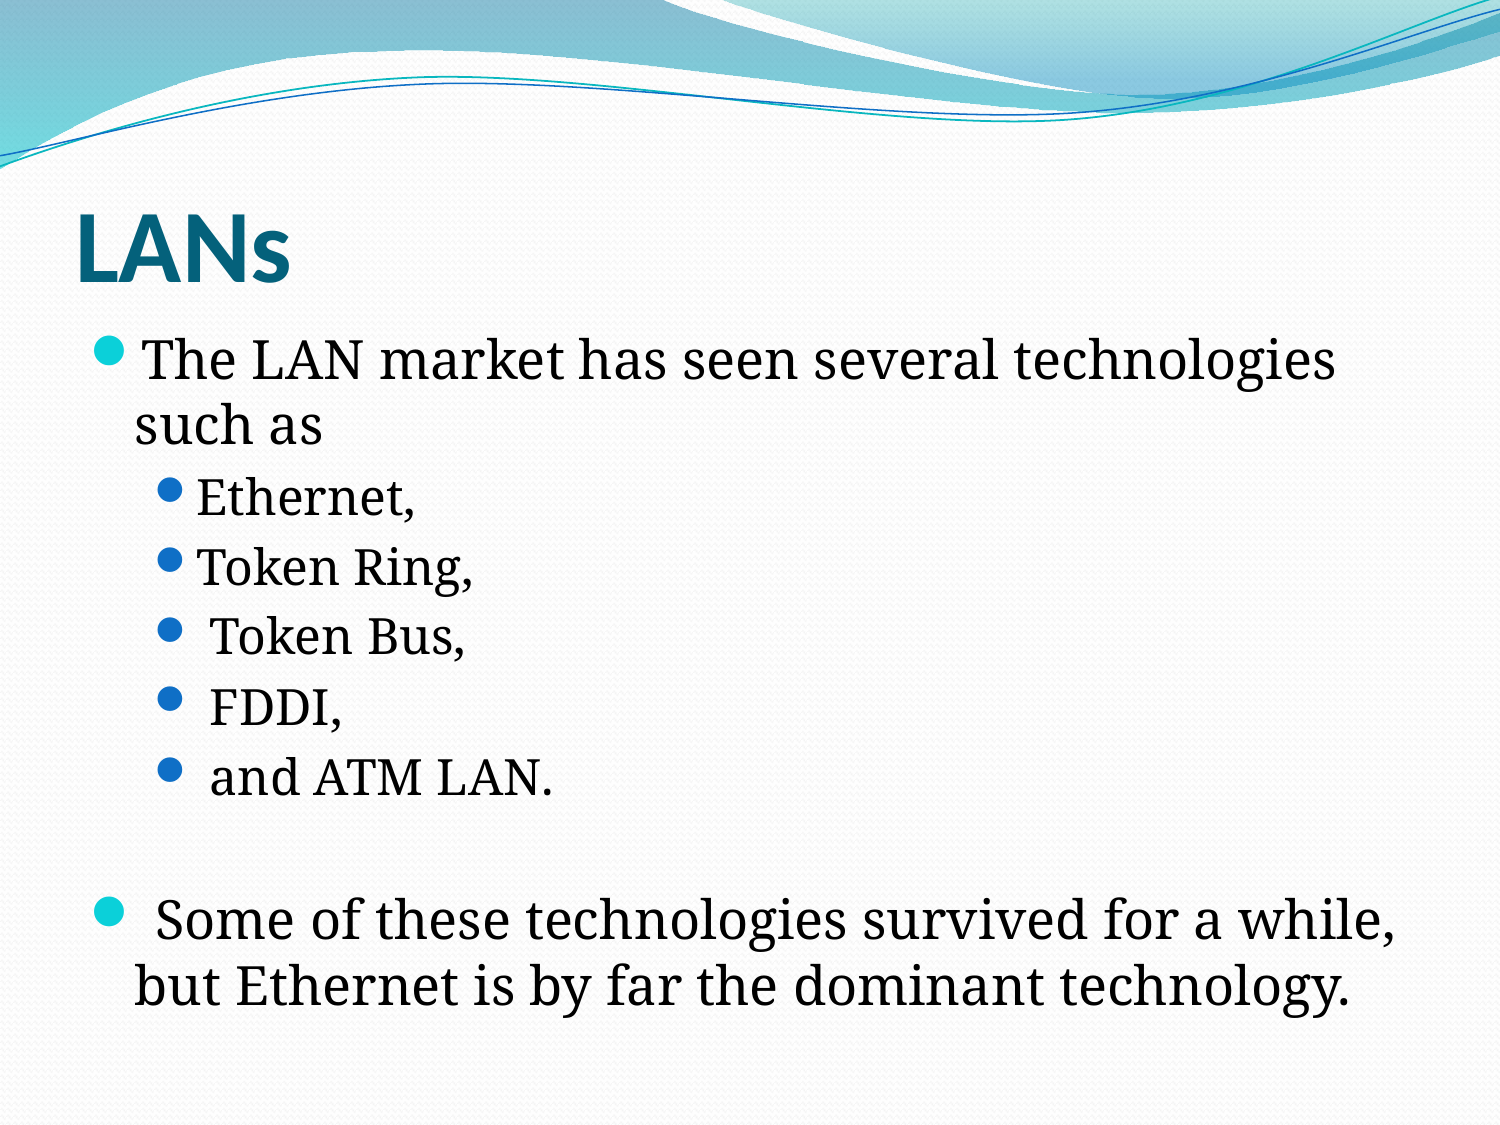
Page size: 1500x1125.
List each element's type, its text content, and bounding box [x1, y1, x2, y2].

title LANs [75, 115, 1425, 303]
list The LAN market has seen several technologies such as Ethernet, Token Ring, Token Bus, FDDI, and ATM LAN. Some of these technologies survived for a while, but Ethernet is by far the dominant technology. [75, 317, 1425, 1038]
